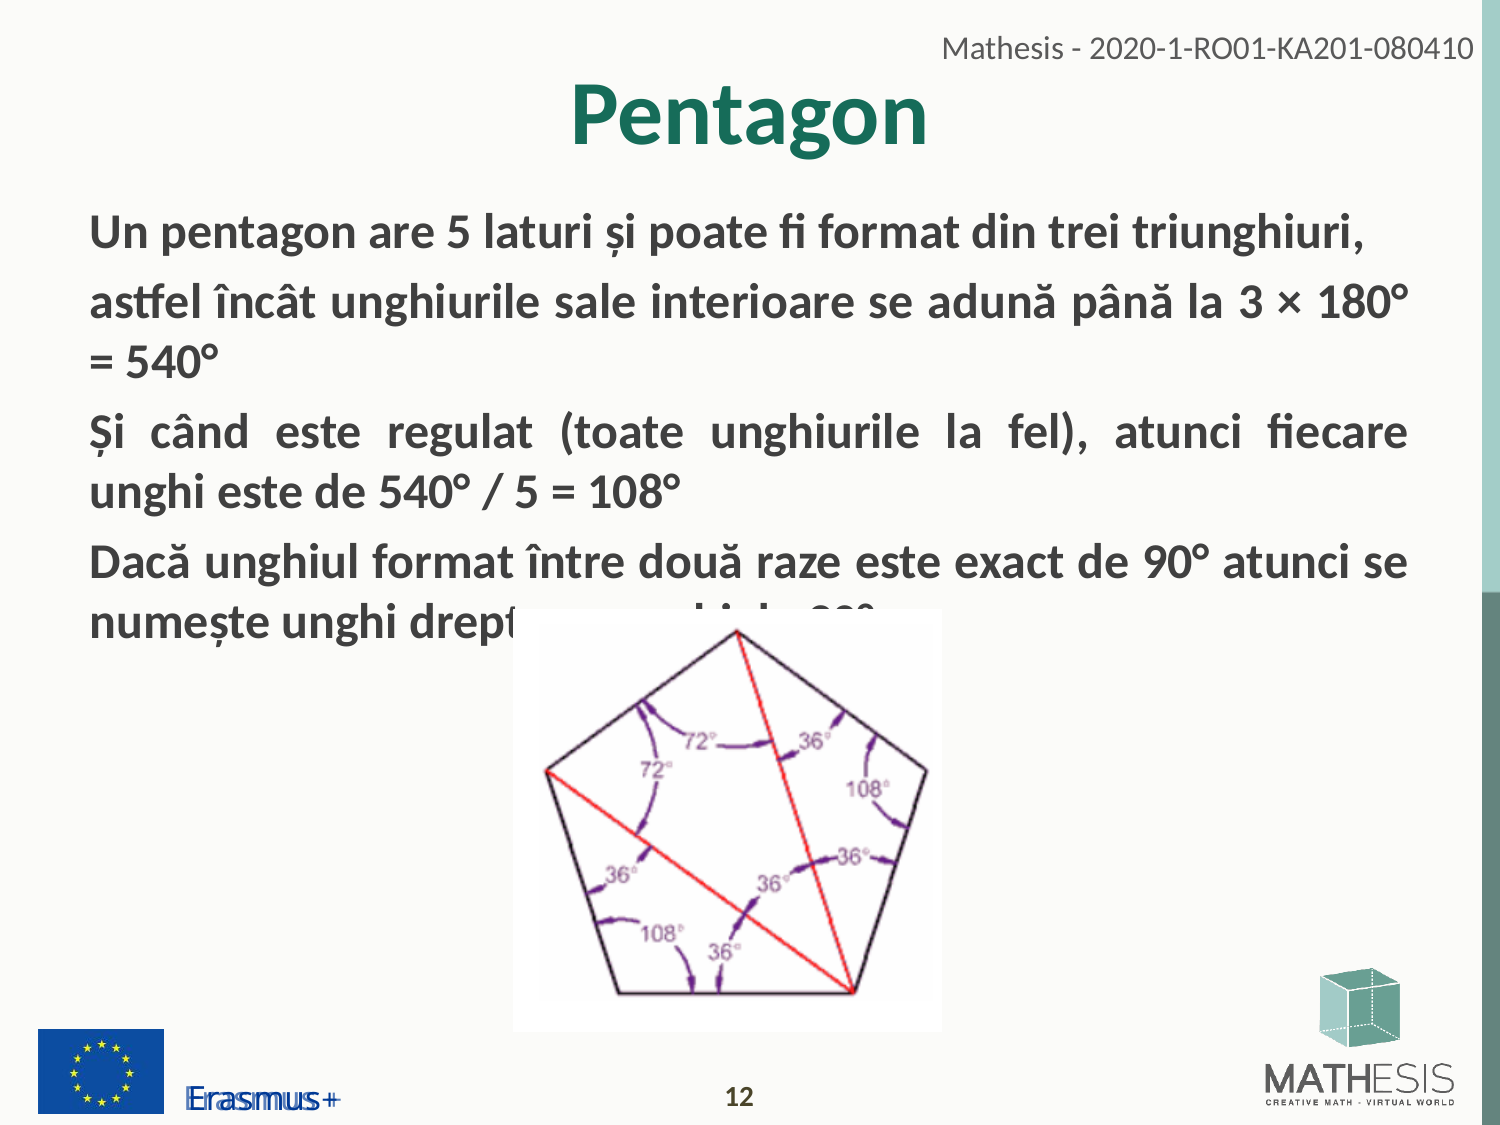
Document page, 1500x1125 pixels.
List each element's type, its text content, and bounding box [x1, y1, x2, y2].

title Pentagon [75, 45, 1425, 191]
picture [513, 609, 943, 1032]
picture [38, 1029, 164, 1114]
list Un pentagon are 5 laturi și poate fi format din trei triunghiuri, astfel încât unghiurile sale interioare se adună până la 3 × 180° = 540° Și când este regulat (toate unghiurile la fel), atunci fiecare unghi este de 540° / 5 = 108° Dacă unghiul format între două raze este exact de 90° atunci se numește unghi drept sau unghi de 90°. [75, 191, 1425, 934]
